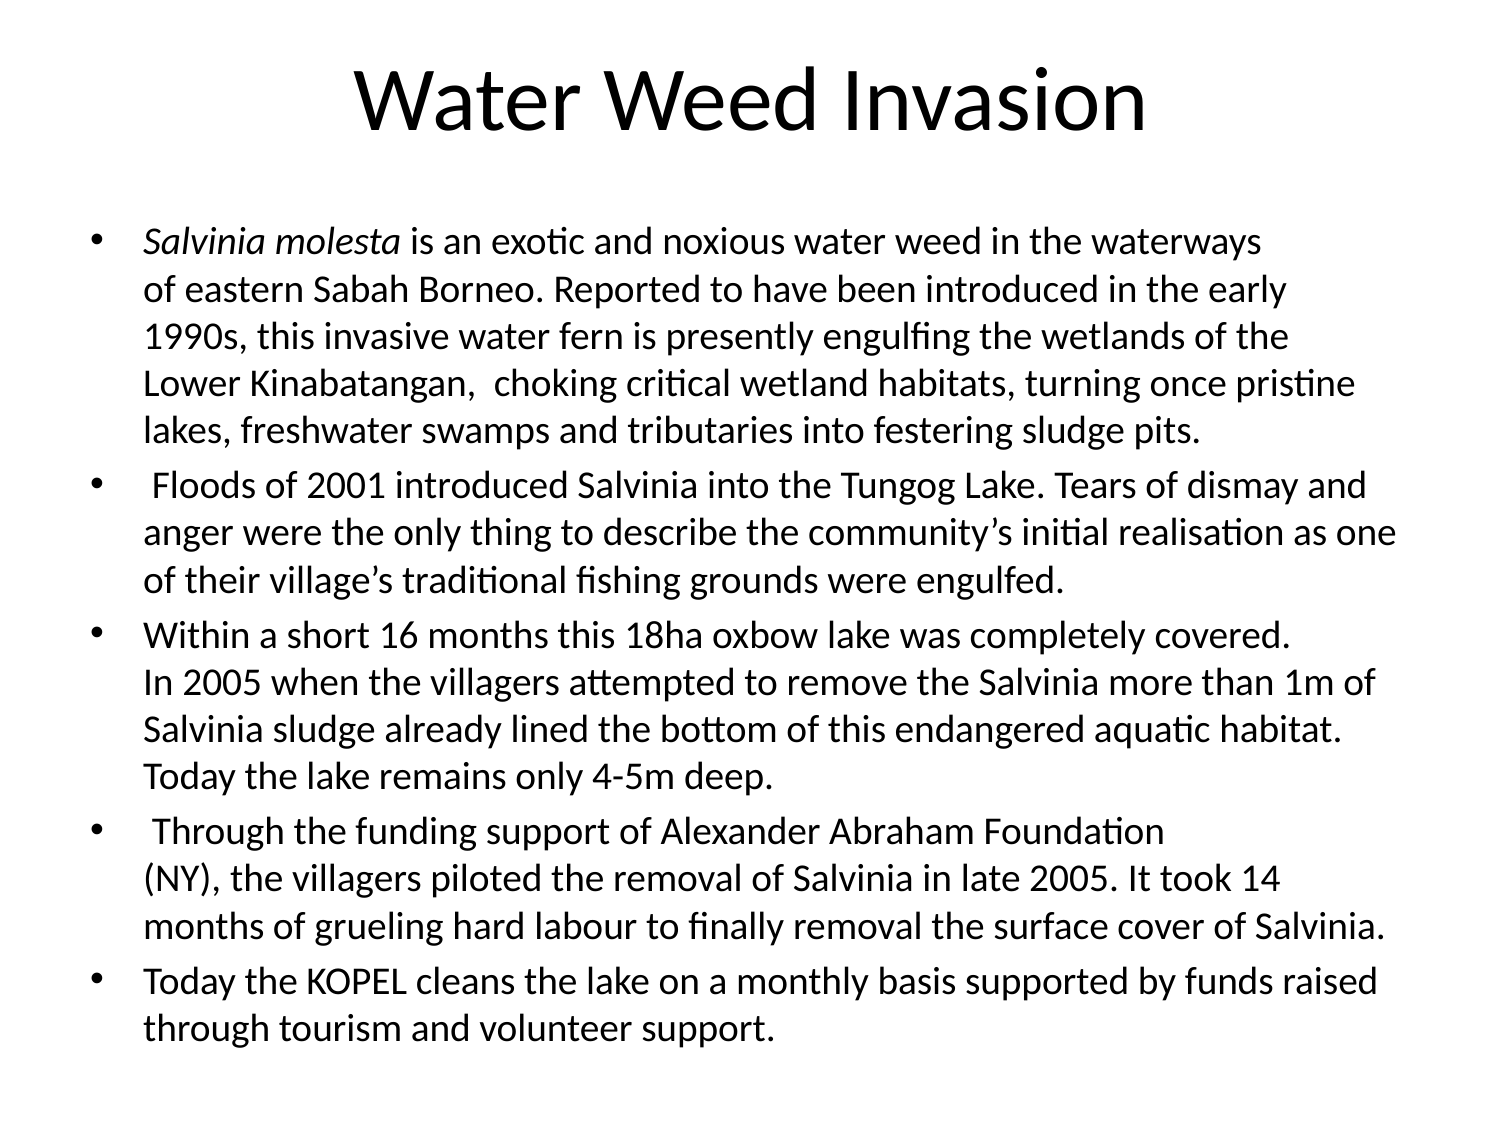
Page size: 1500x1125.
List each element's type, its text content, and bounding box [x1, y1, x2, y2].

list Salvinia molesta is an exotic and noxious water weed in the waterways of eastern Sabah Borneo. Reported to have been introduced in the early 1990s, this invasive water fern is presently engulfing the wetlands of the Lower Kinabatangan, choking critical wetland habitats, turning once pristine lakes, freshwater swamps and tributaries into festering sludge pits. Floods of 2001 introduced Salvinia into the Tungog Lake. Tears of dismay and anger were the only thing to describe the community’s initial realisation as one of their village’s traditional fishing grounds were engulfed. Within a short 16 months this 18ha oxbow lake was completely covered. In 2005 when the villagers attempted to remove the Salvinia more than 1m of Salvinia sludge already lined the bottom of this endangered aquatic habitat. Today the lake remains only 4-5m deep. Through the funding support of Alexander Abraham Foundation (NY), the villagers piloted the removal of Salvinia in late 2005. It took 14 months of grueling hard labour to finally removal the surface cover of Salvinia. Today the KOPEL cleans the lake on a monthly basis supported by funds raised through tourism and volunteer support. [75, 208, 1425, 1125]
title Water Weed Invasion [76, 0, 1427, 188]
